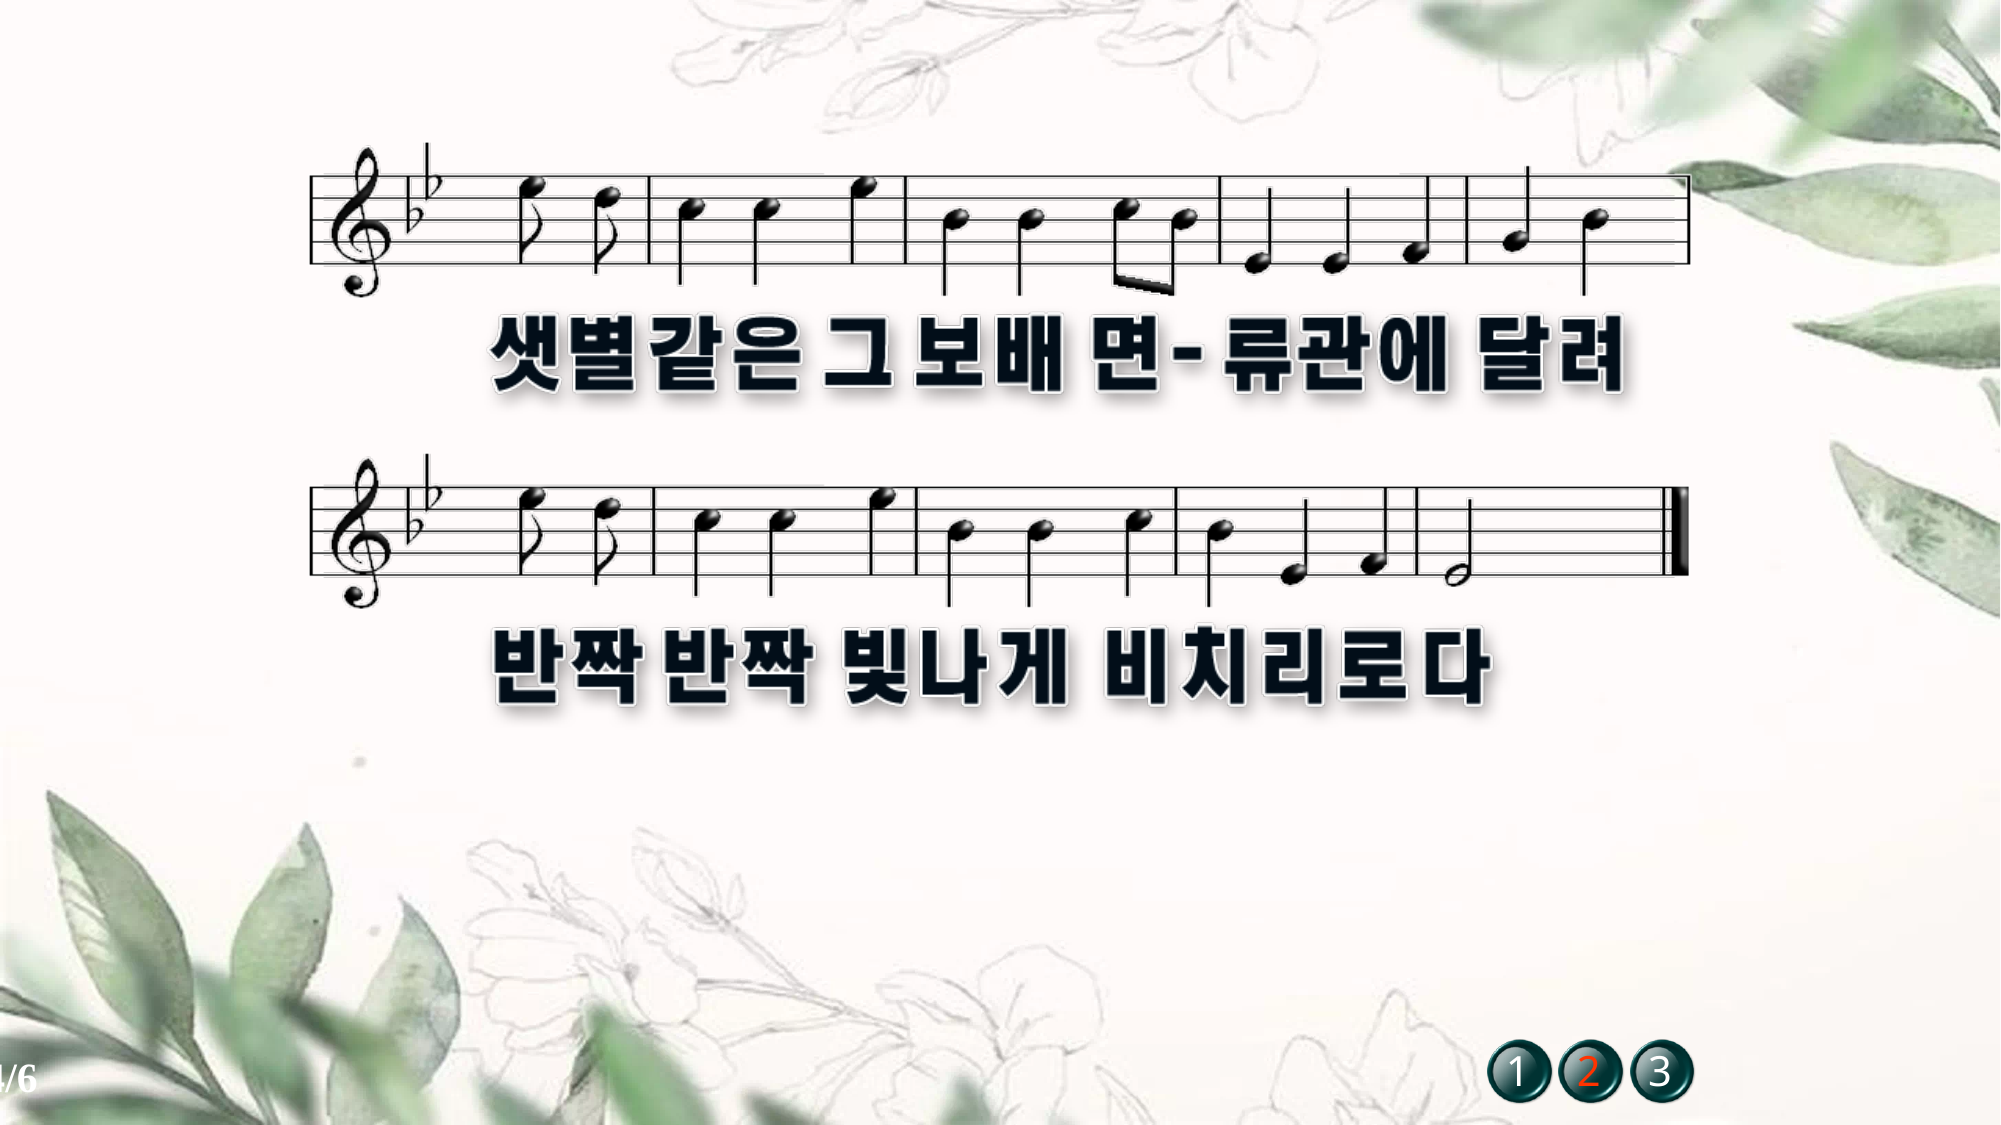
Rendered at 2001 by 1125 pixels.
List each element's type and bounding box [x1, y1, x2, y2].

text_box [1484, 1035, 1555, 1106]
picture [0, 0, 2001, 1125]
text_box [1627, 1035, 1697, 1106]
text_box [1555, 1035, 1626, 1106]
